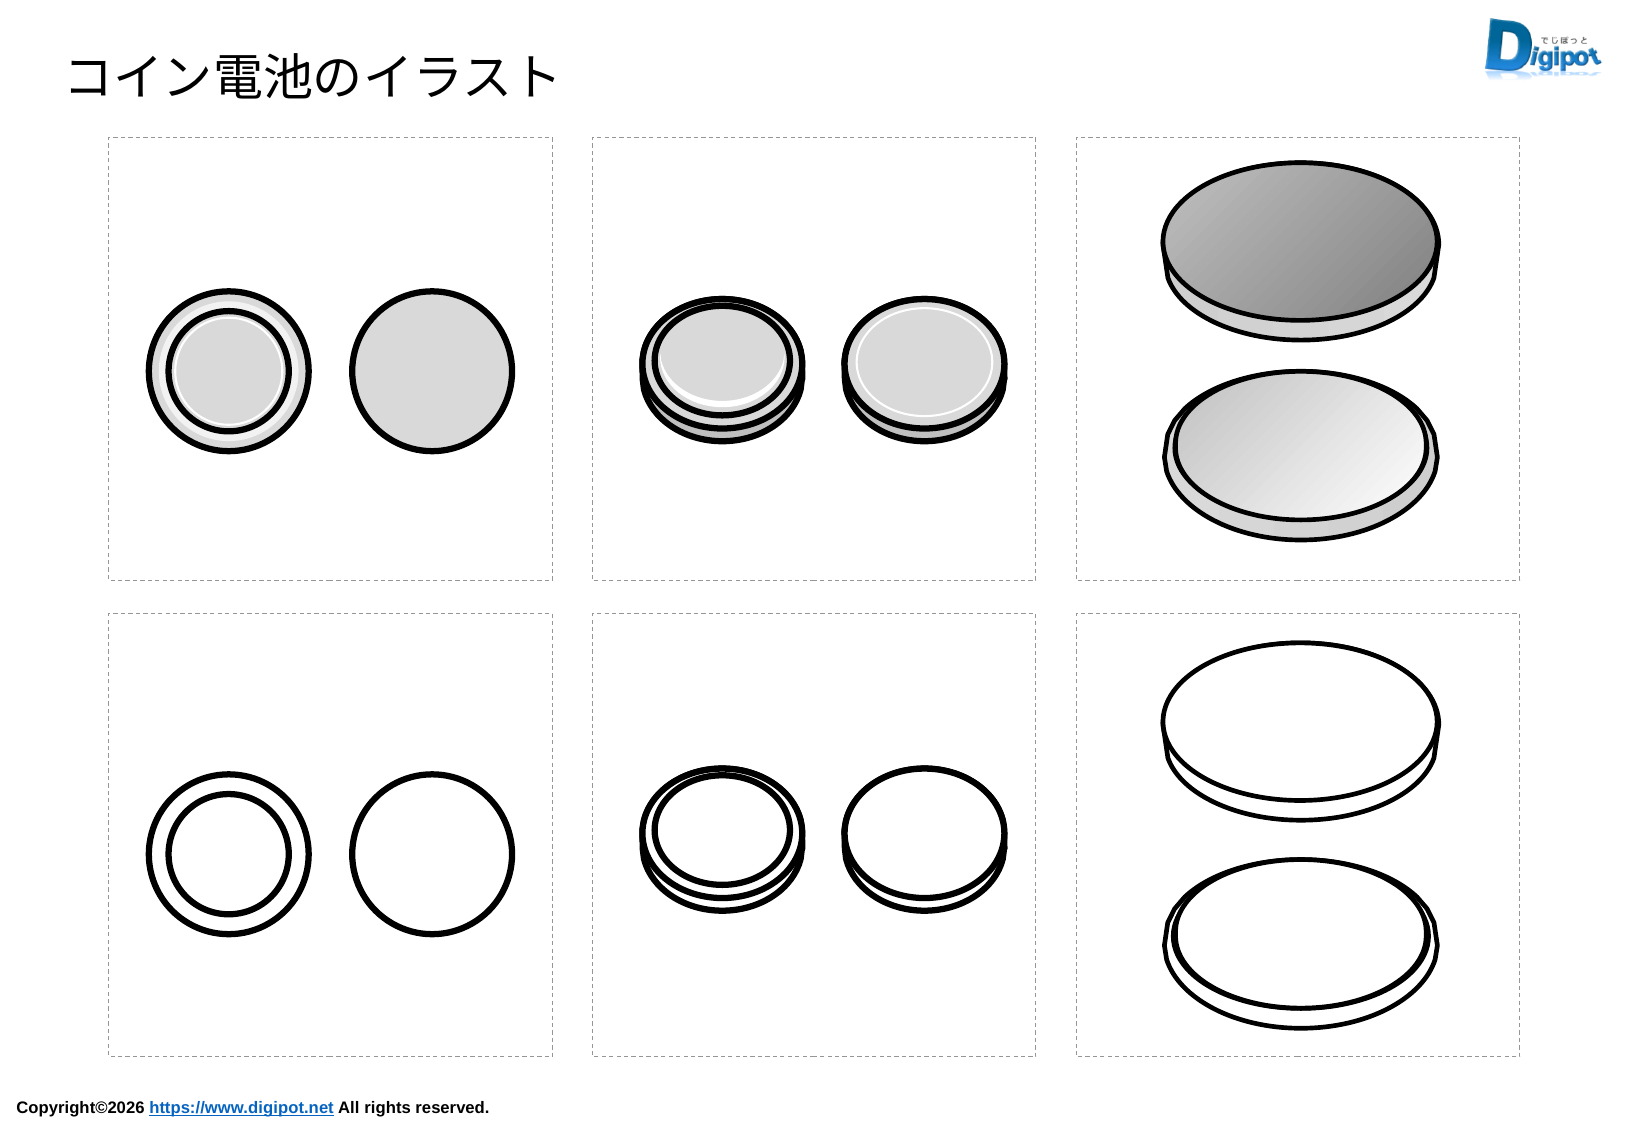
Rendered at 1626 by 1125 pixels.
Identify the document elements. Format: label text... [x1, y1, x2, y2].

text_box コイン電池のイラスト [48, 38, 578, 113]
text_box [352, 774, 513, 935]
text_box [844, 768, 1005, 911]
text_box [642, 299, 803, 442]
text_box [844, 299, 1005, 442]
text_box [1164, 859, 1438, 1029]
picture [1485, 18, 1602, 82]
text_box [642, 768, 803, 911]
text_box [1162, 642, 1439, 821]
text_box [352, 291, 513, 452]
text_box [1162, 162, 1439, 341]
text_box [148, 291, 309, 452]
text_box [1164, 371, 1438, 540]
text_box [148, 774, 309, 935]
